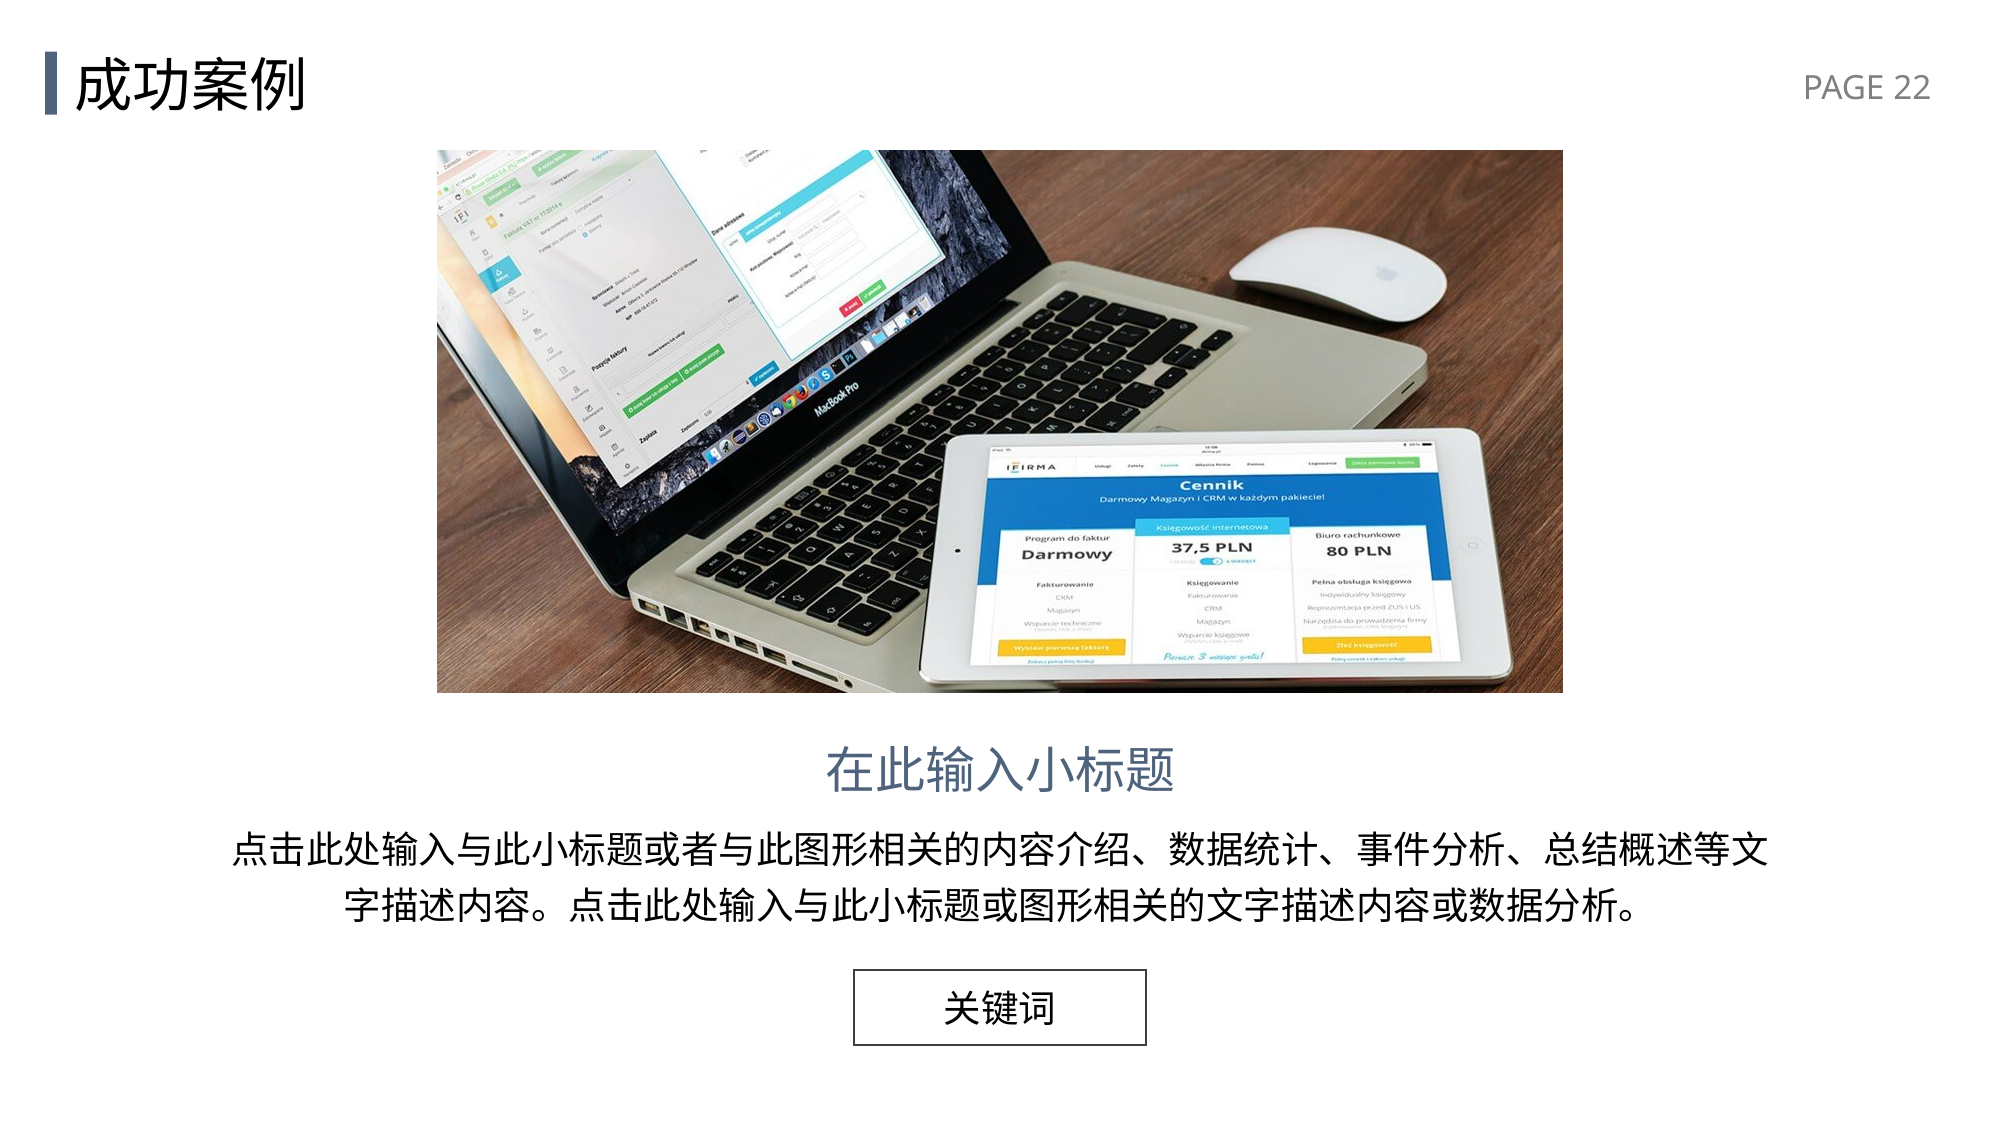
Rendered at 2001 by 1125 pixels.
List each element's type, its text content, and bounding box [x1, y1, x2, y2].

title 成功案例 [59, 40, 522, 126]
text_box 关键词 [853, 969, 1147, 1046]
text_box 在此输入小标题 [748, 731, 1252, 806]
text_box 点击此处输入与此小标题或者与此图形相关的内容介绍、数据统计、事件分析、总结概述等文字描述内容。点击此处输入与此小标题或图形相关的文字描述内容或数据分析。 [212, 806, 1788, 935]
picture [437, 150, 1563, 693]
